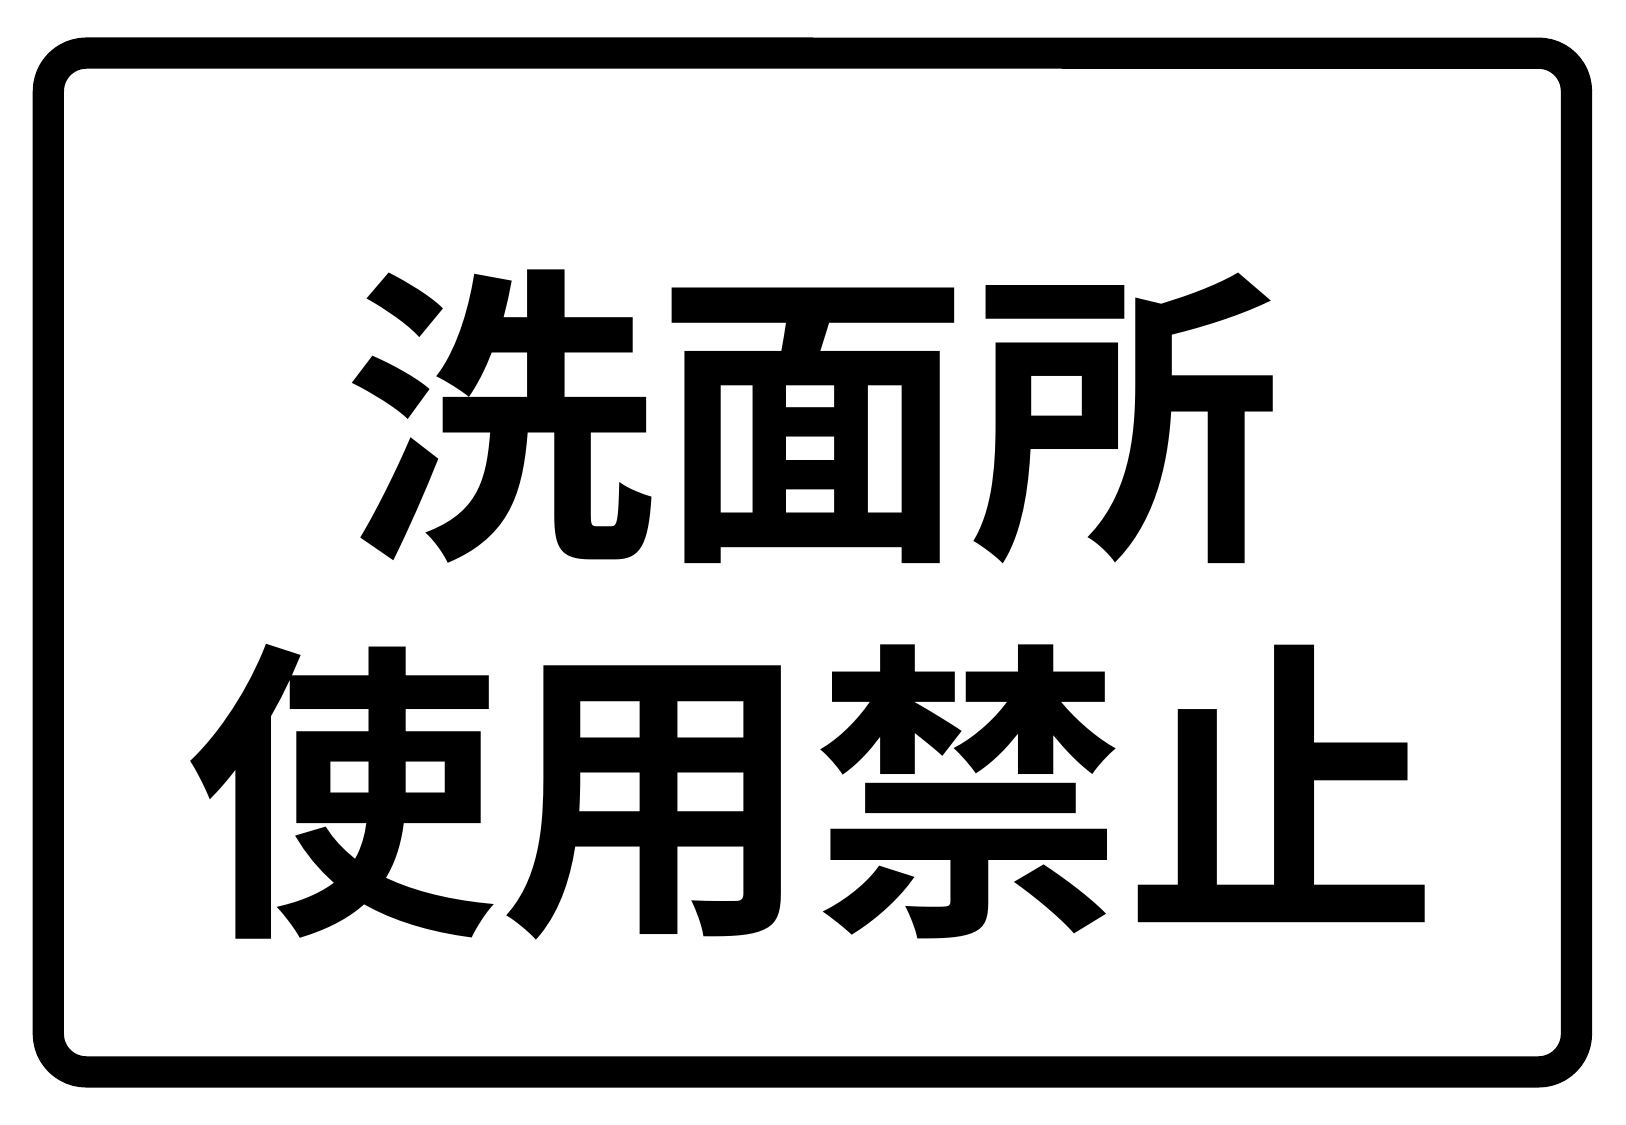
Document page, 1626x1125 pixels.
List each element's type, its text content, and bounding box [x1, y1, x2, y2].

text_box [46, 981, 1579, 1075]
text_box 洗面所 使用禁止 [0, 215, 1625, 981]
text_box [46, 50, 1579, 215]
